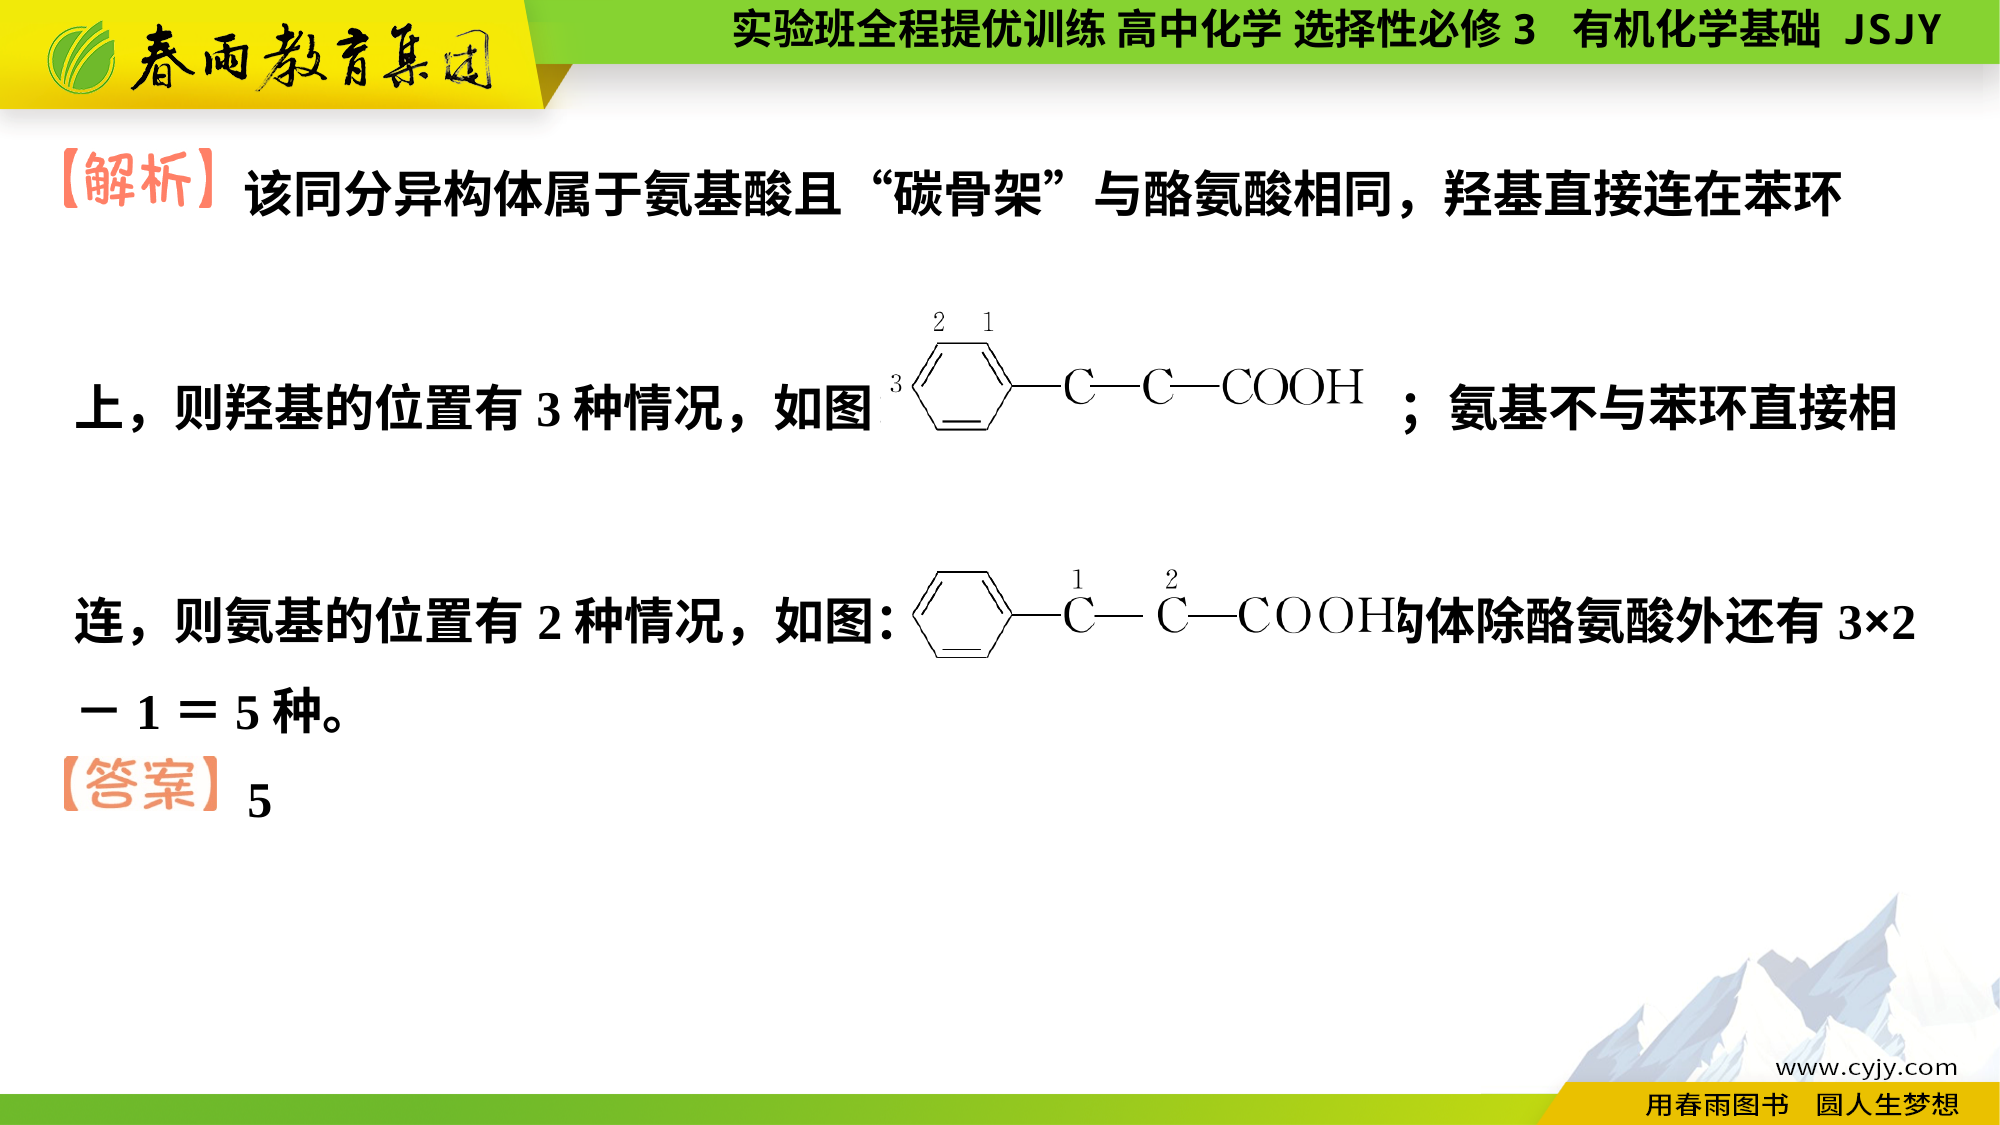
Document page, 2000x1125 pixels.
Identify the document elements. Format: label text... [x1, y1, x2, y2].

text_box 5 [232, 730, 288, 836]
picture [0, 0, 2000, 1125]
